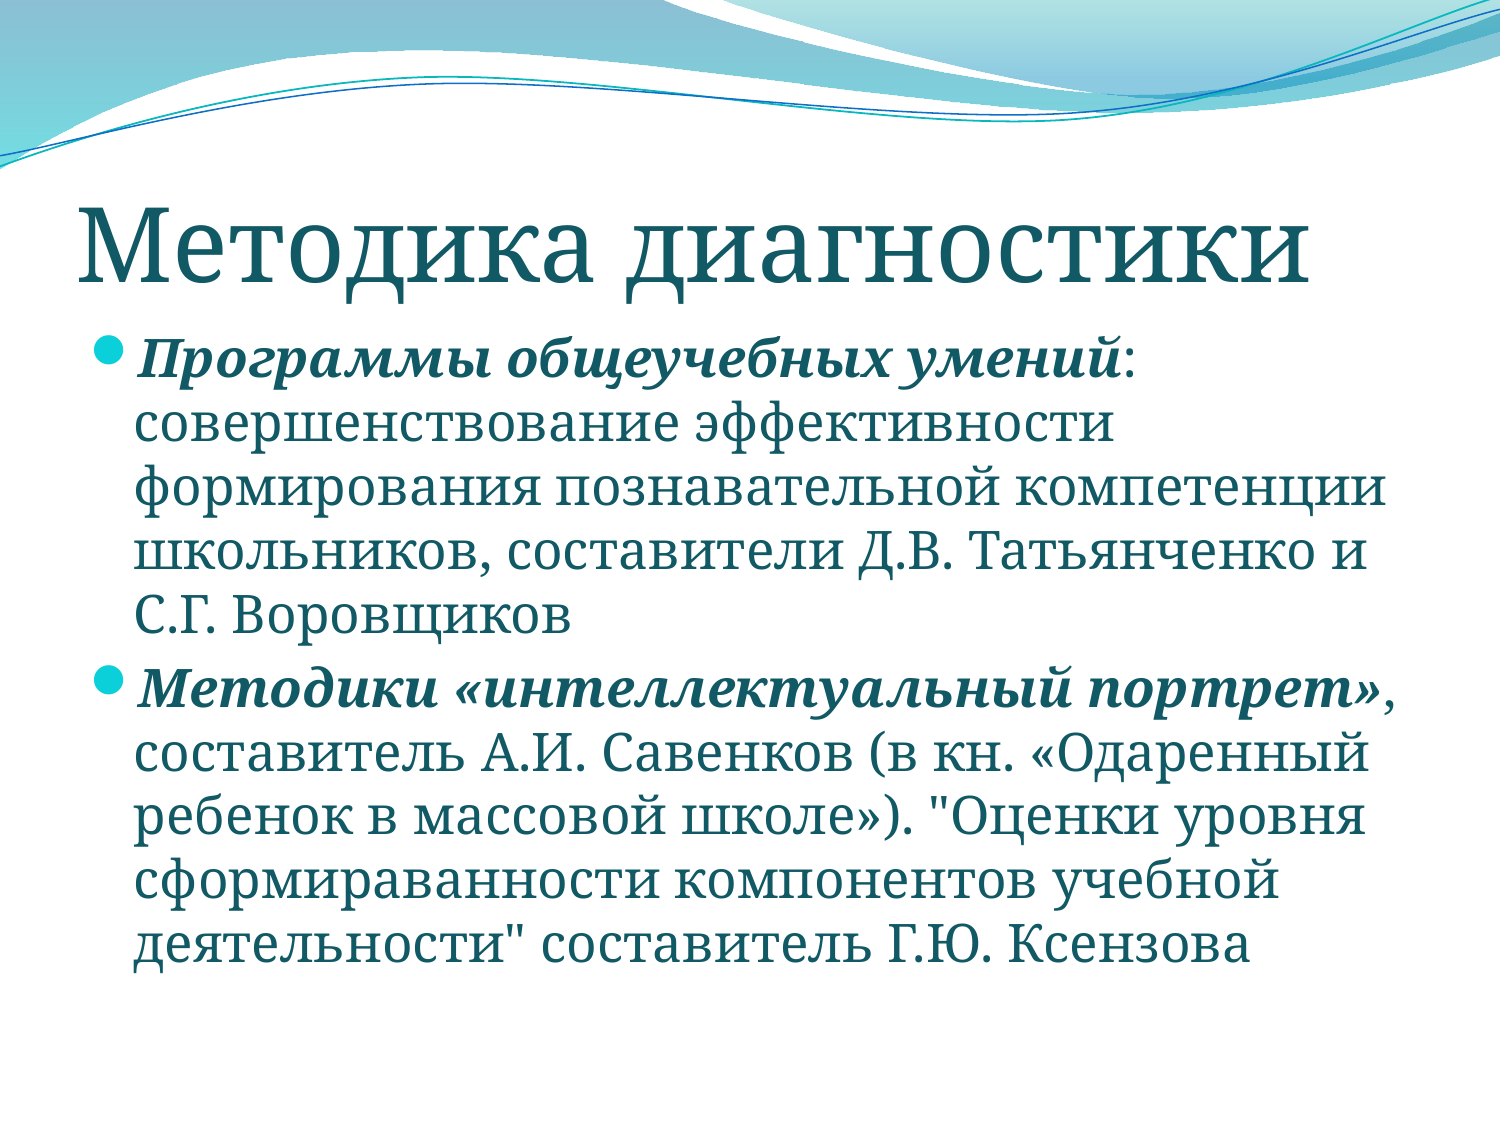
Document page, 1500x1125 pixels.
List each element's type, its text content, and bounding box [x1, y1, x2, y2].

title Методика диагностики [75, 115, 1425, 303]
list Программы общеучебных умений: совершенствование эффективности формирования познавательной компетенции школьников, составители Д.В. Татьянченко и С.Г. Воровщиков Методики «интеллектуальный портрет», составитель А.И. Савенков (в кн. «Одаренный ребенок в массовой школе»). "Оценки уровня сформираванности компонентов учебной деятельности" составитель Г.Ю. Ксензова [75, 317, 1425, 1038]
